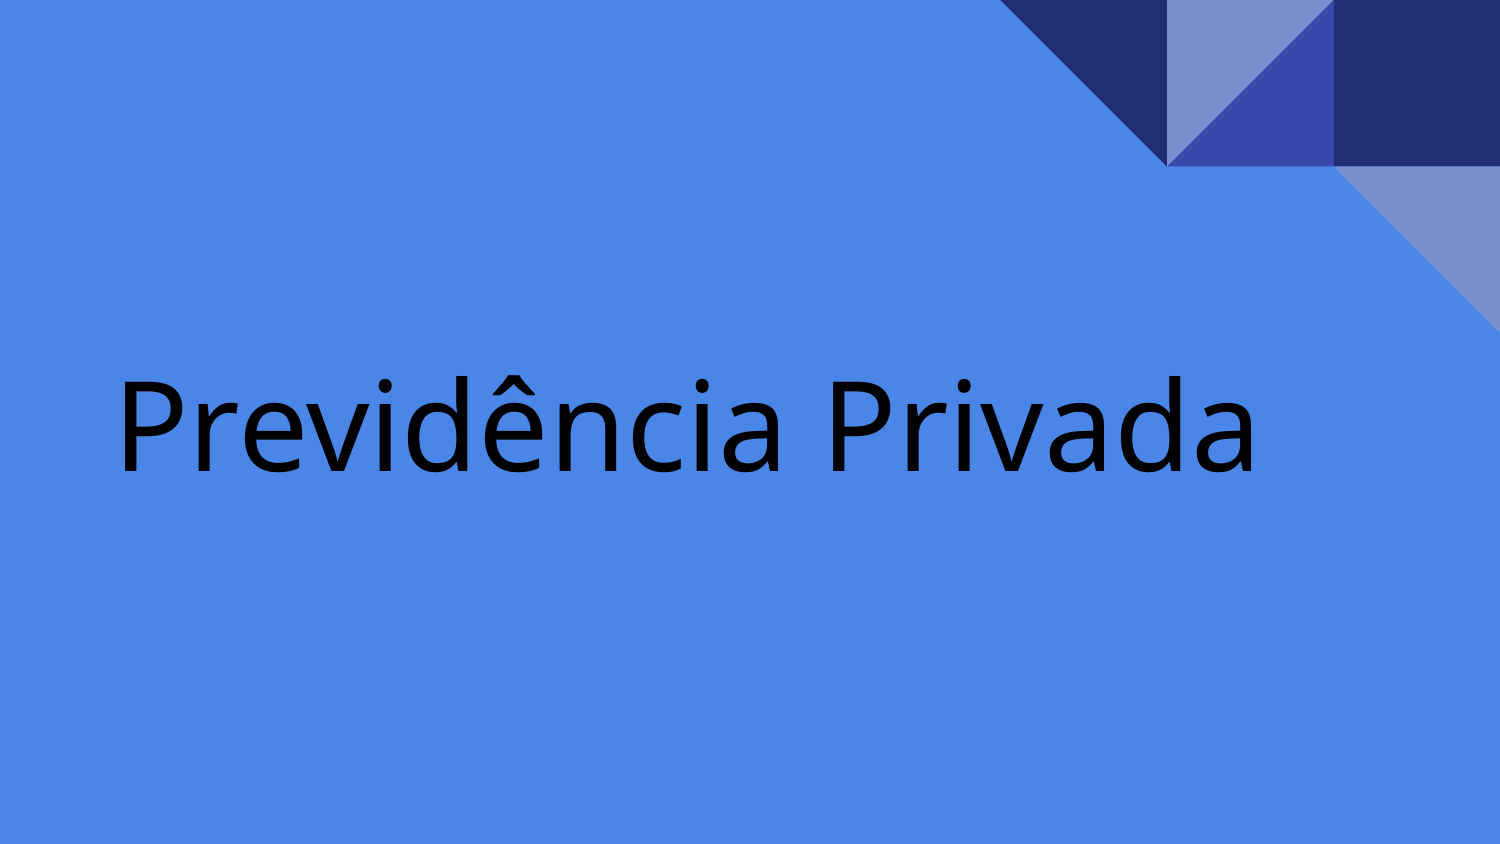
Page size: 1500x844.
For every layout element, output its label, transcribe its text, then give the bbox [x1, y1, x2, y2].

title Previdência Privada [98, 353, 1447, 491]
